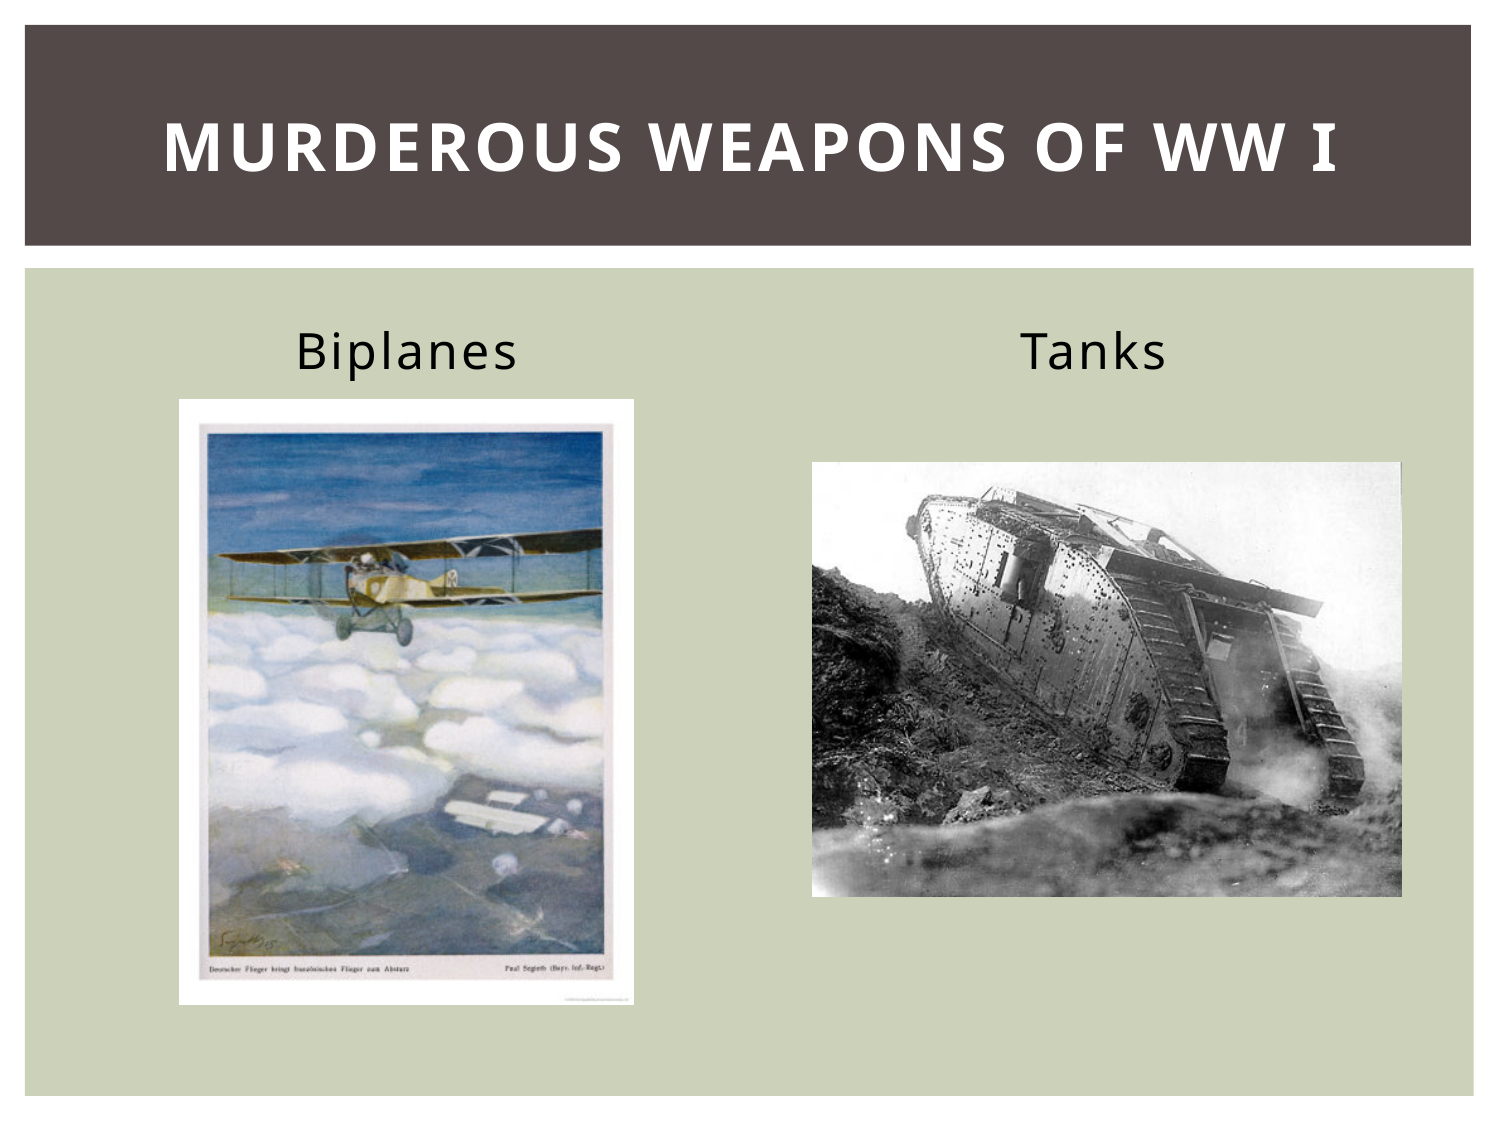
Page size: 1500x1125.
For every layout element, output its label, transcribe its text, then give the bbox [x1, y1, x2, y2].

list Biplanes [75, 282, 738, 388]
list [178, 399, 634, 1006]
title Murderous Weapons of WW I [62, 58, 1438, 232]
list Tanks [761, 282, 1425, 388]
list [812, 462, 1402, 898]
